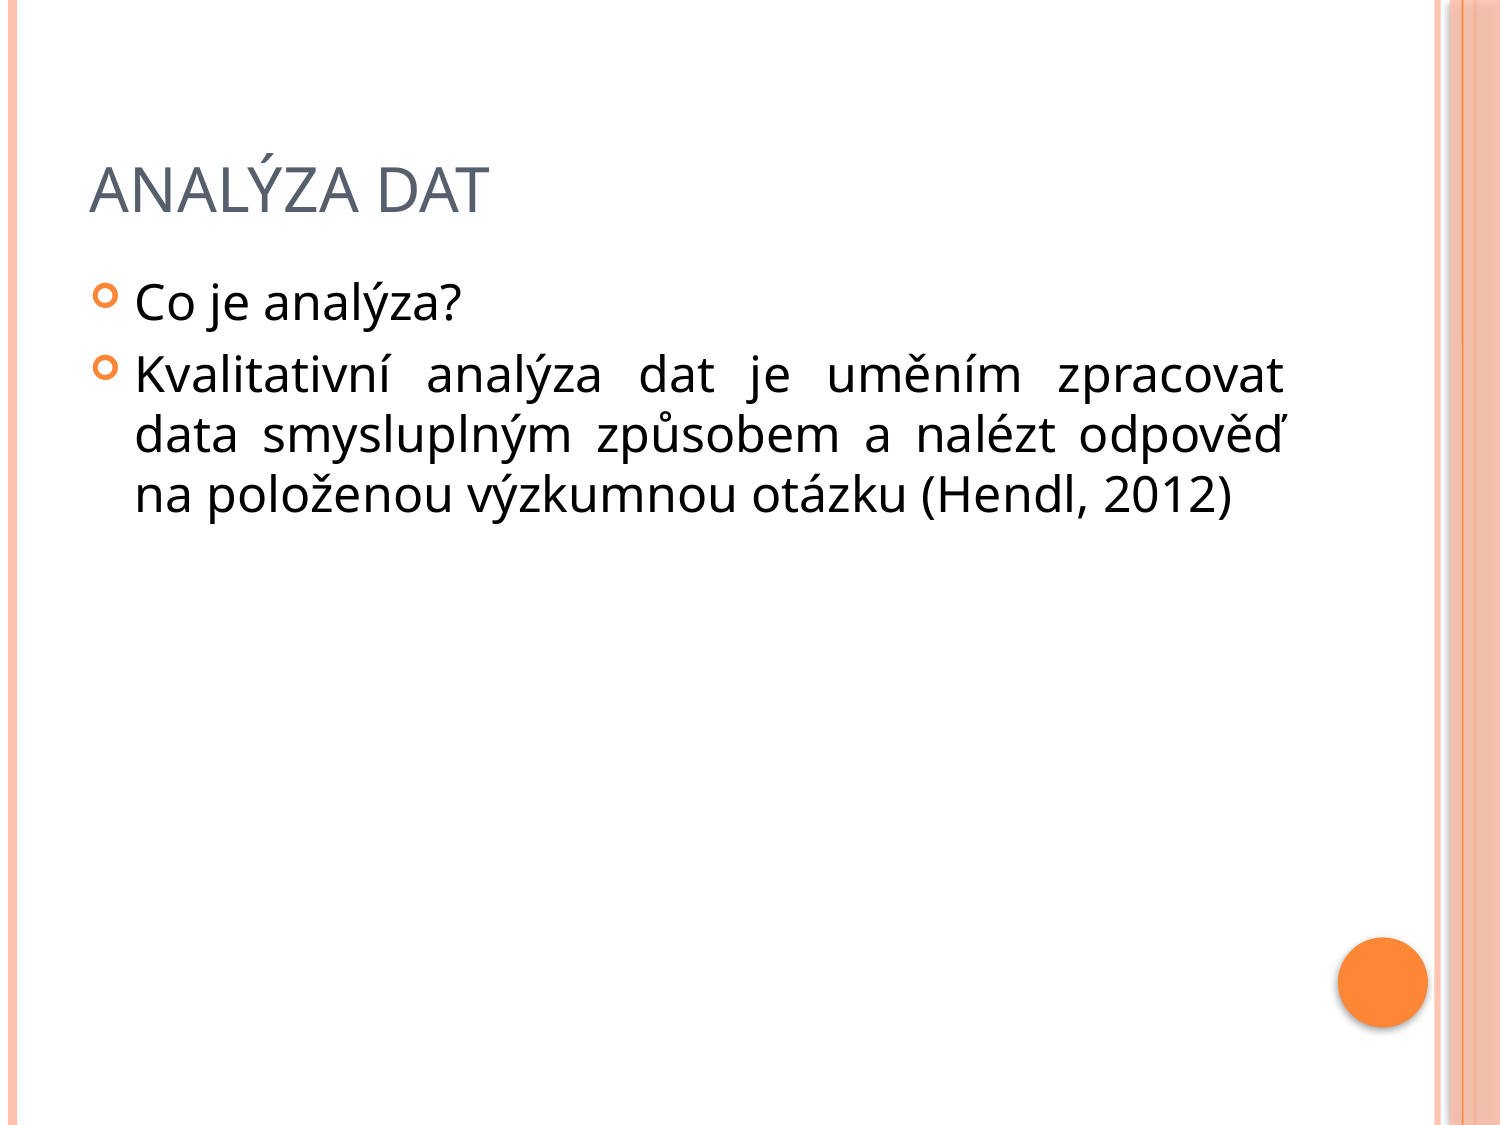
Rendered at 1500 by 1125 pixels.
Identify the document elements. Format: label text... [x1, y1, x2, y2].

list Co je analýza? Kvalitativní analýza dat je uměním zpracovat data smysluplným způsobem a nalézt odpověď na položenou výzkumnou otázku (Hendl, 2012) [75, 262, 1300, 1062]
title Analýza dat [75, 45, 1300, 233]
